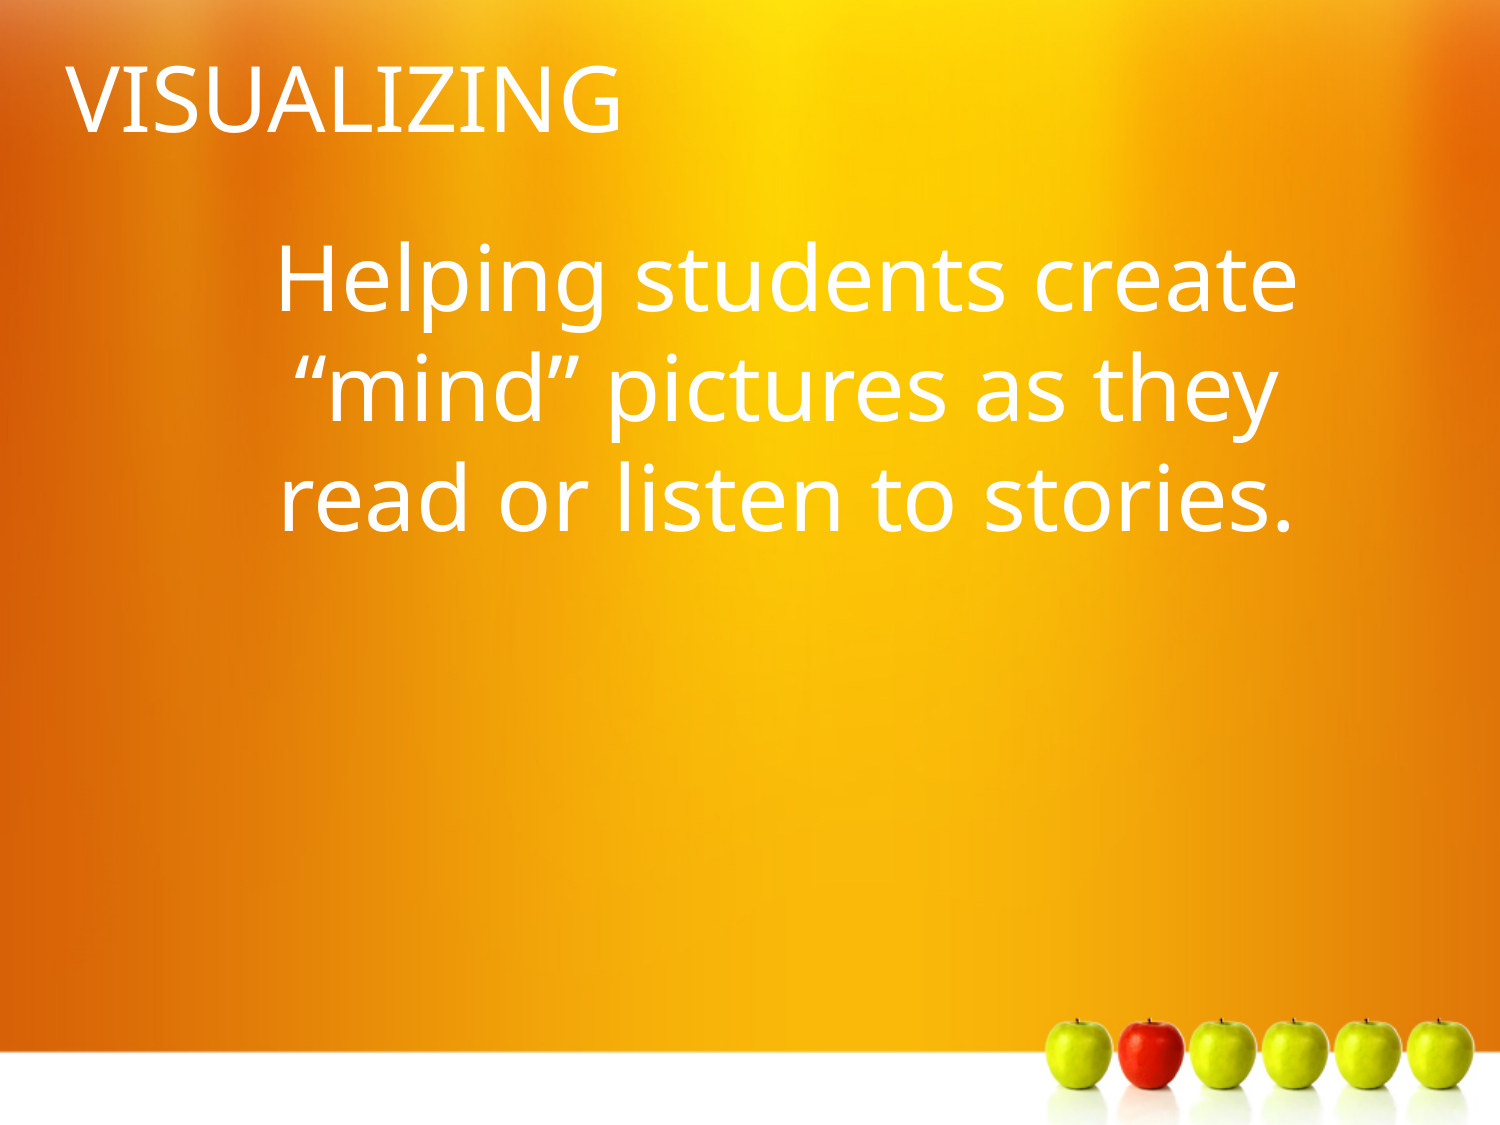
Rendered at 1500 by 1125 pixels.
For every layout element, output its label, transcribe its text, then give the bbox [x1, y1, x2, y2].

picture [0, 0, 1500, 1125]
title VISUALIZING [50, 37, 1400, 155]
list Helping students create “mind” pictures as they read or listen to stories. [187, 212, 1388, 938]
